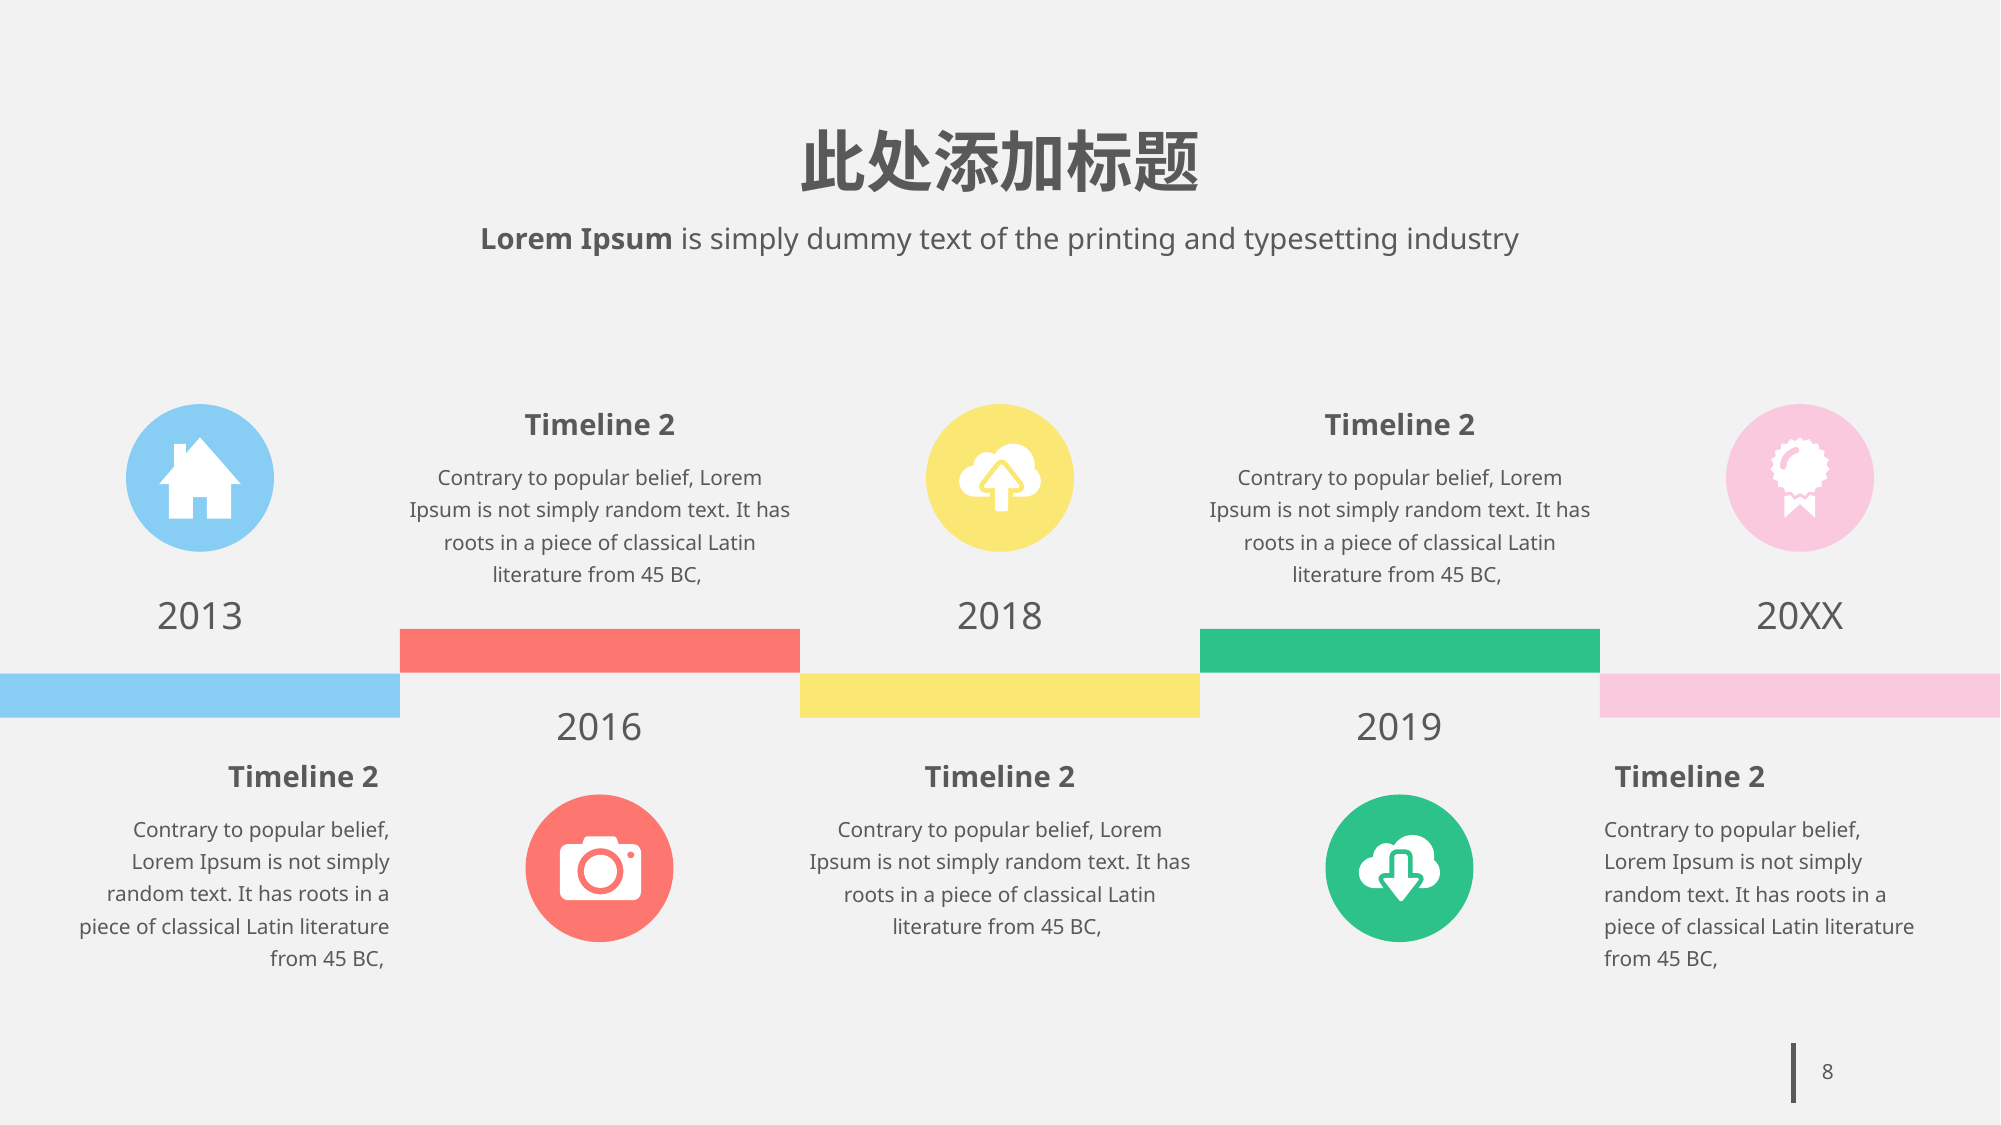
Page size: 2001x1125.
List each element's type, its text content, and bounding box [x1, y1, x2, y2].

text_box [799, 404, 1200, 948]
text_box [399, 399, 800, 943]
text_box 8 [1796, 1042, 1863, 1103]
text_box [0, 404, 400, 981]
title 此处添加标题 [137, 59, 1863, 216]
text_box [1599, 404, 2000, 981]
list Lorem Ipsum is simply dummy text of the printing and typesetting industry [137, 216, 1863, 271]
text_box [1199, 399, 1600, 943]
